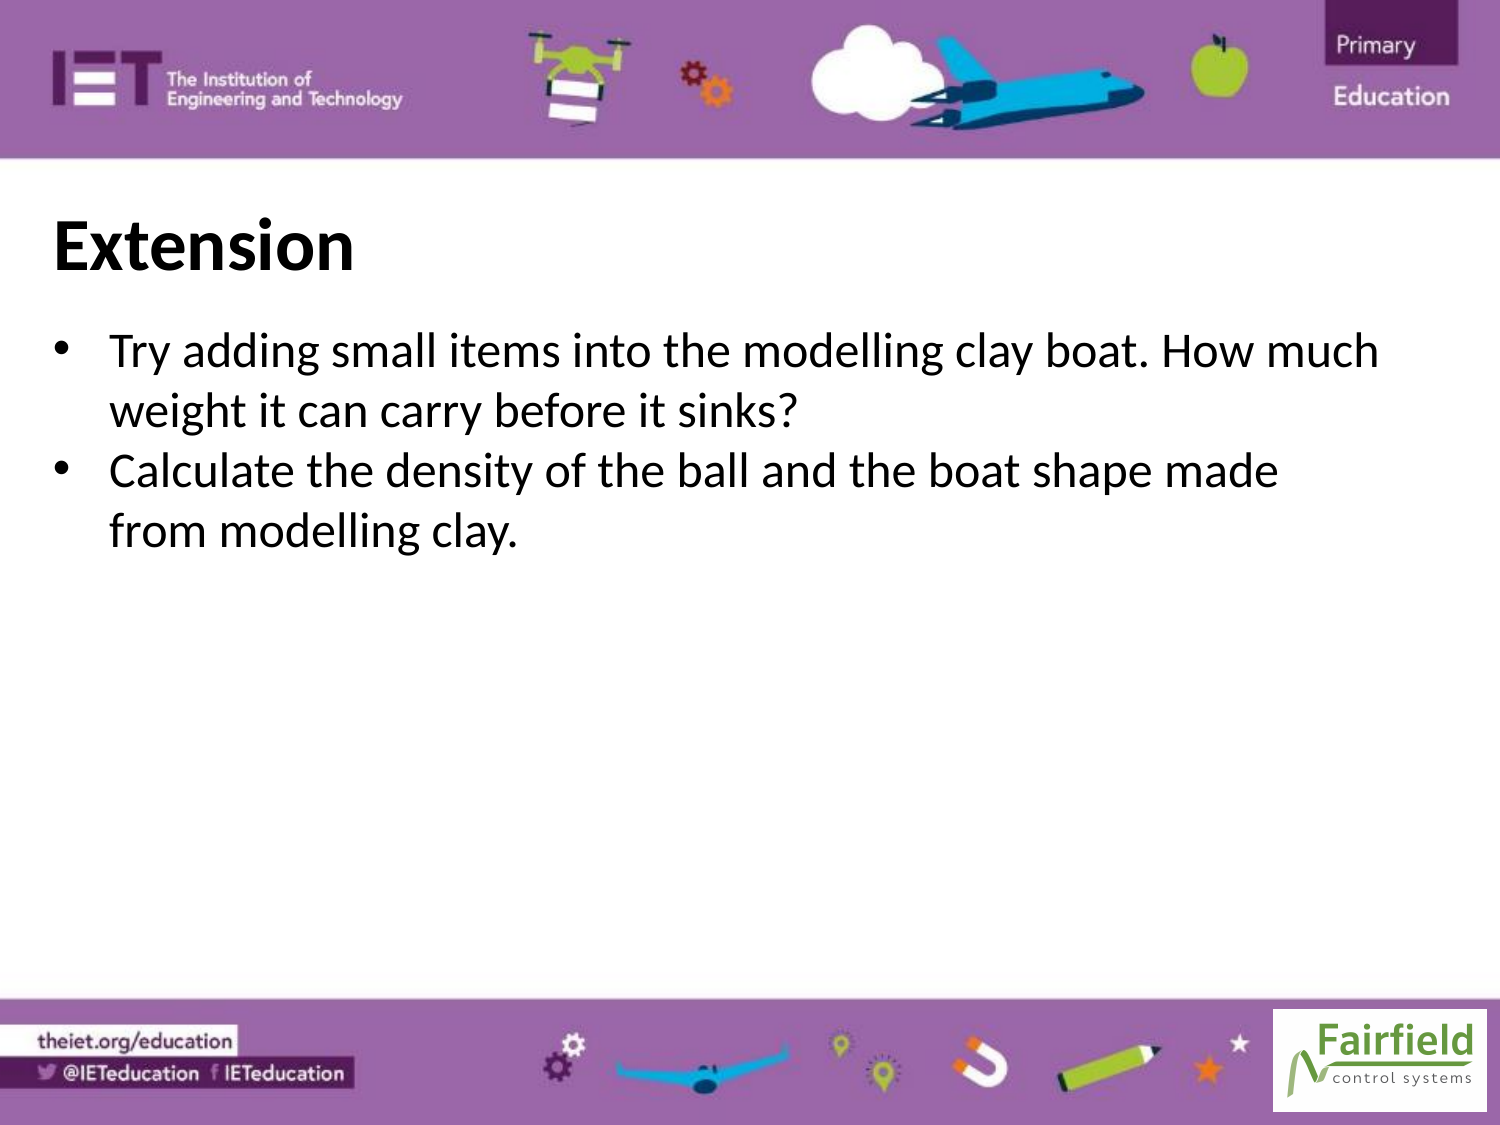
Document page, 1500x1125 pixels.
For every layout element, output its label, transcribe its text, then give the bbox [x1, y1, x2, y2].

picture [0, 0, 1500, 1125]
text_box Try adding small items into the modelling clay boat. How much weight it can carry before it sinks? Calculate the density of the ball and the boat shape made from modelling clay. [38, 309, 1402, 565]
text_box Extension [38, 198, 407, 309]
